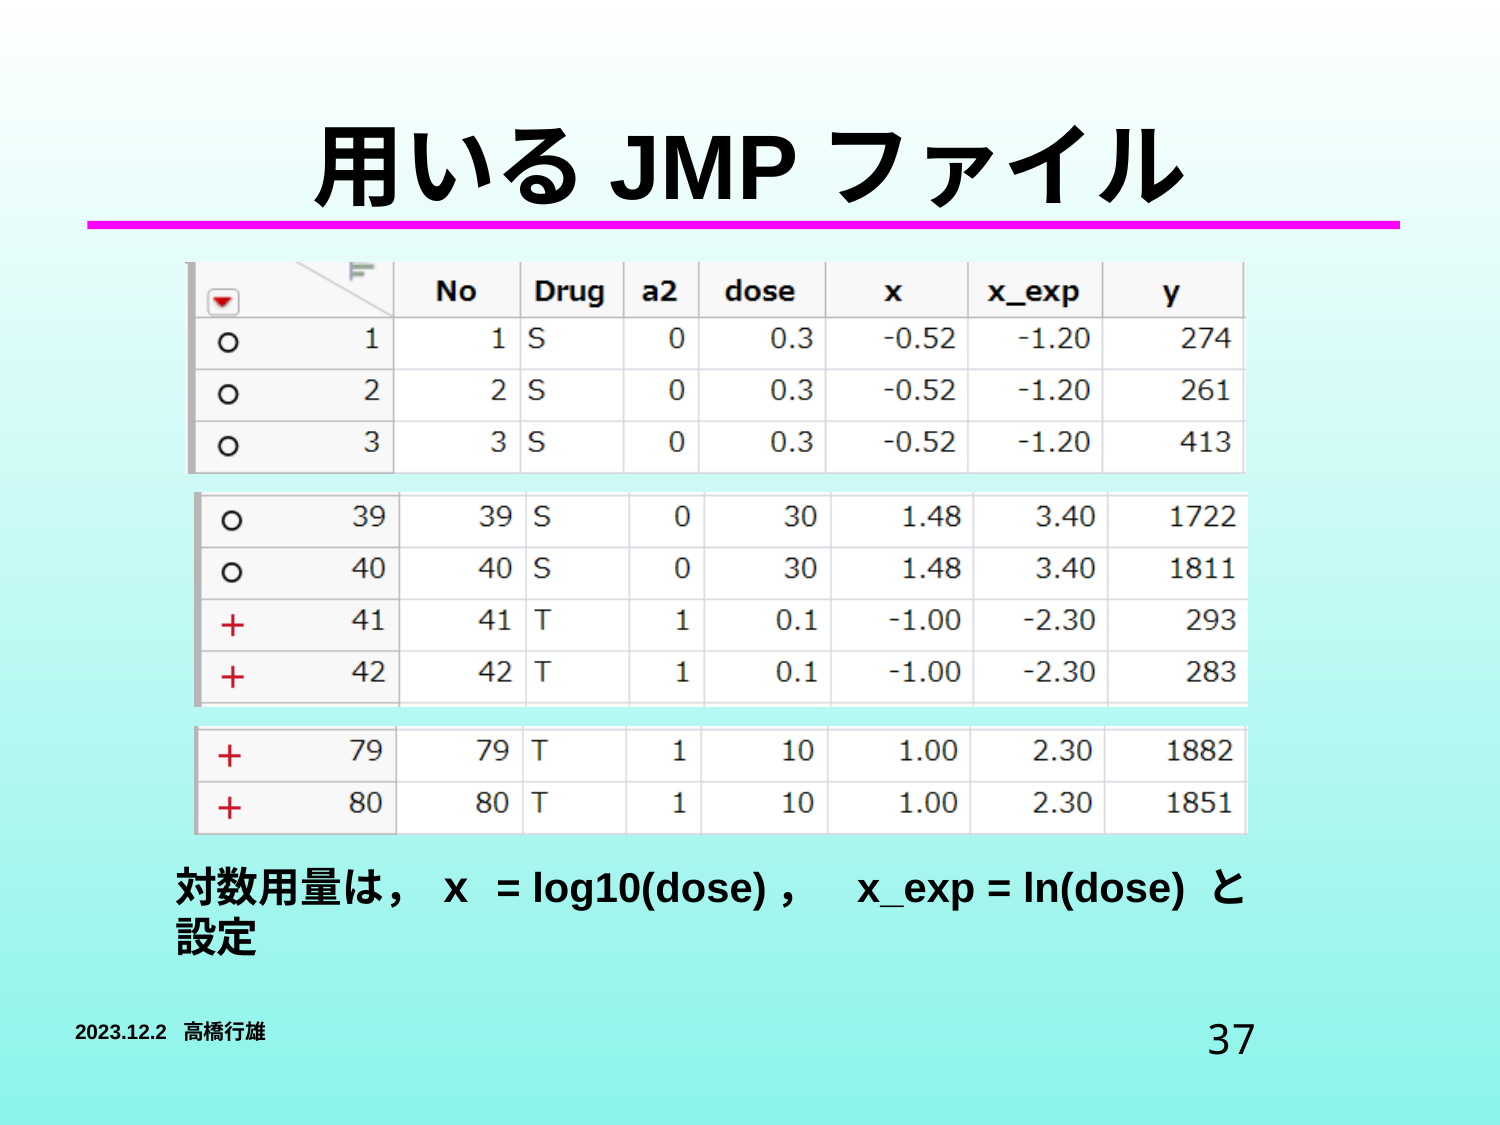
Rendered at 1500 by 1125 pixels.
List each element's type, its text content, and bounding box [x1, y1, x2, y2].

picture [194, 492, 1248, 708]
title 用いるJMPファイル [112, 43, 1388, 225]
list 対数用量は， ｘ = log10(dose)， x_exp = ln(dose) と設定 [160, 853, 1283, 967]
picture [185, 262, 1246, 474]
picture [194, 726, 1248, 835]
